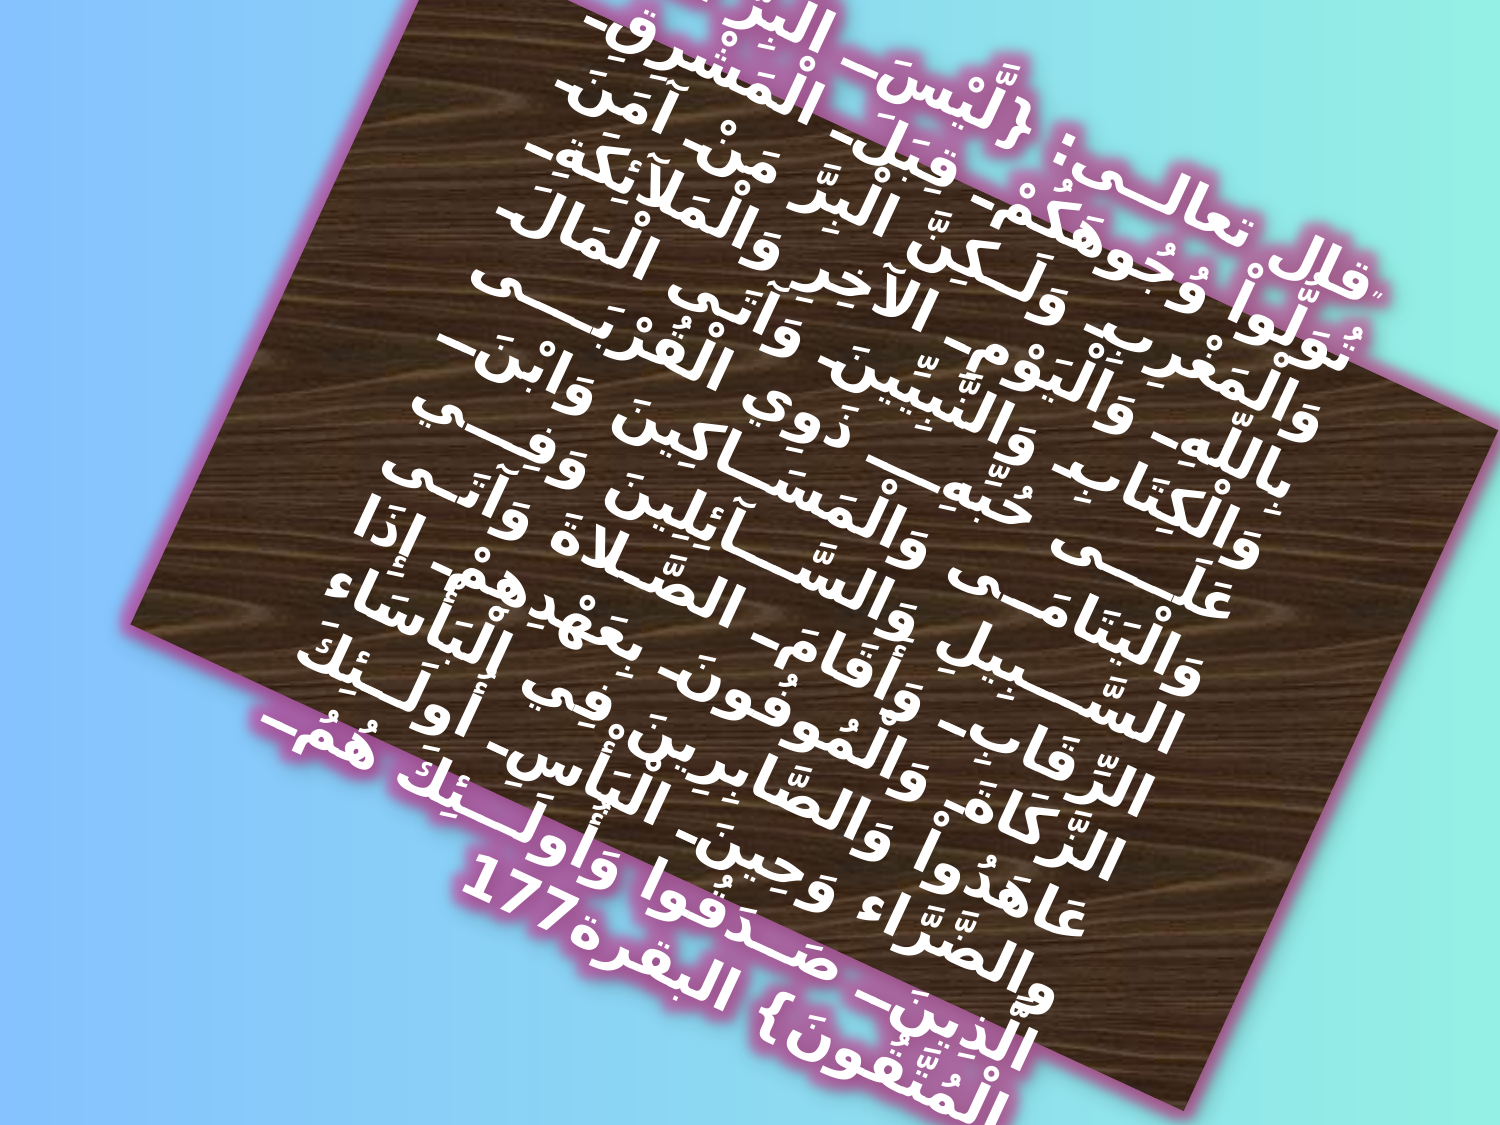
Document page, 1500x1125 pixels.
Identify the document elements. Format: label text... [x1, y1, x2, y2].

text_box ”قال تعالى: {لَّيْسَ الْبِرَّ أَن تُوَلُّواْ وُجُوهَكُمْ قِبَلَ الْمَشْرِقِ وَالْمَغْرِبِ وَلَـكِنَّ الْبِرَّ مَنْ آمَنَ بِاللّهِ وَالْيَوْمِ الآخِرِ وَالْمَلآئِكَةِ وَالْكِتَابِ وَالنَّبِيِّينَ وَآتَى الْمَالَ عَلَى حُبِّهِ ذَوِي الْقُرْبَى وَالْيَتَامَى وَالْمَسَاكِينَ وَابْنَ السَّبِيلِ وَالسَّآئِلِينَ وَفِي الرِّقَابِ وَأَقَامَ الصَّلاةَ وَآتَى الزَّكَاةَ وَالْمُوفُونَ بِعَهْدِهِمْ إِذَا عَاهَدُواْ وَالصَّابِرِينَ فِي الْبَأْسَاء والضَّرَّاء وَحِينَ الْبَأْسِ أُولَـئِكَ الَّذِينَ صَدَقُوا وَأُولَـئِكَ هُمُ الْمُتَّقُونَ} البقرة177 [129, 0, 1500, 1113]
